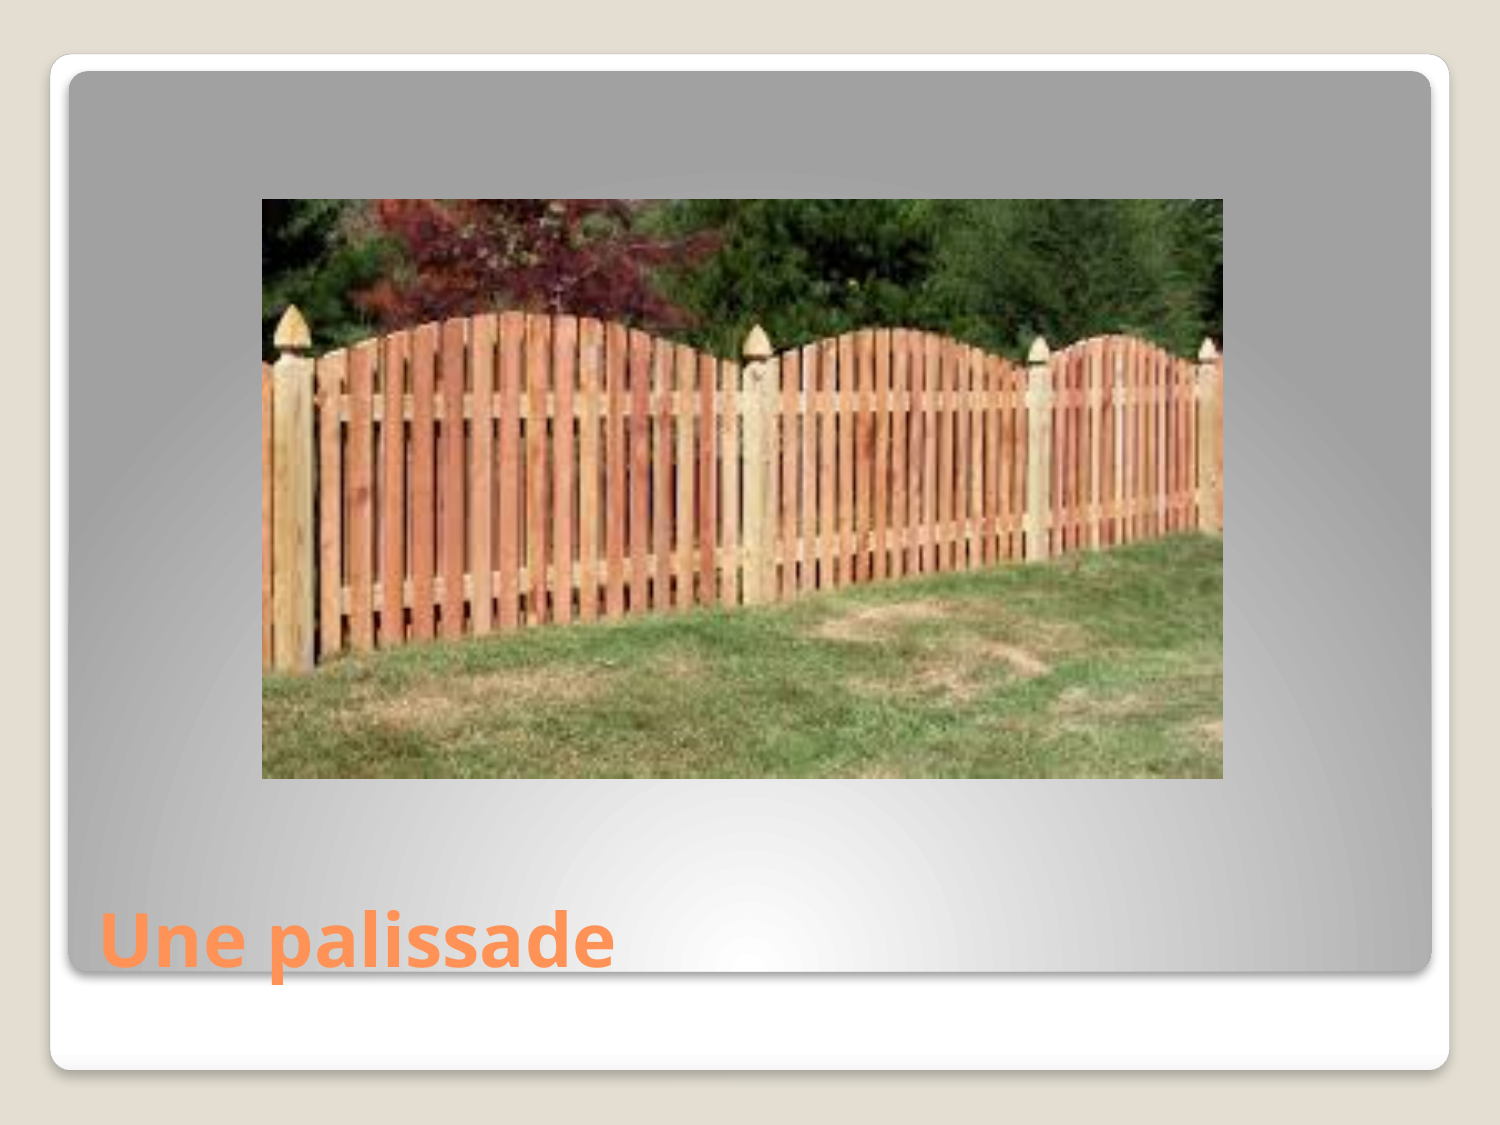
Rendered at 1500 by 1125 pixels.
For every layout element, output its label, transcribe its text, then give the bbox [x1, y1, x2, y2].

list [262, 199, 1224, 779]
title Une palissade [82, 817, 1425, 990]
